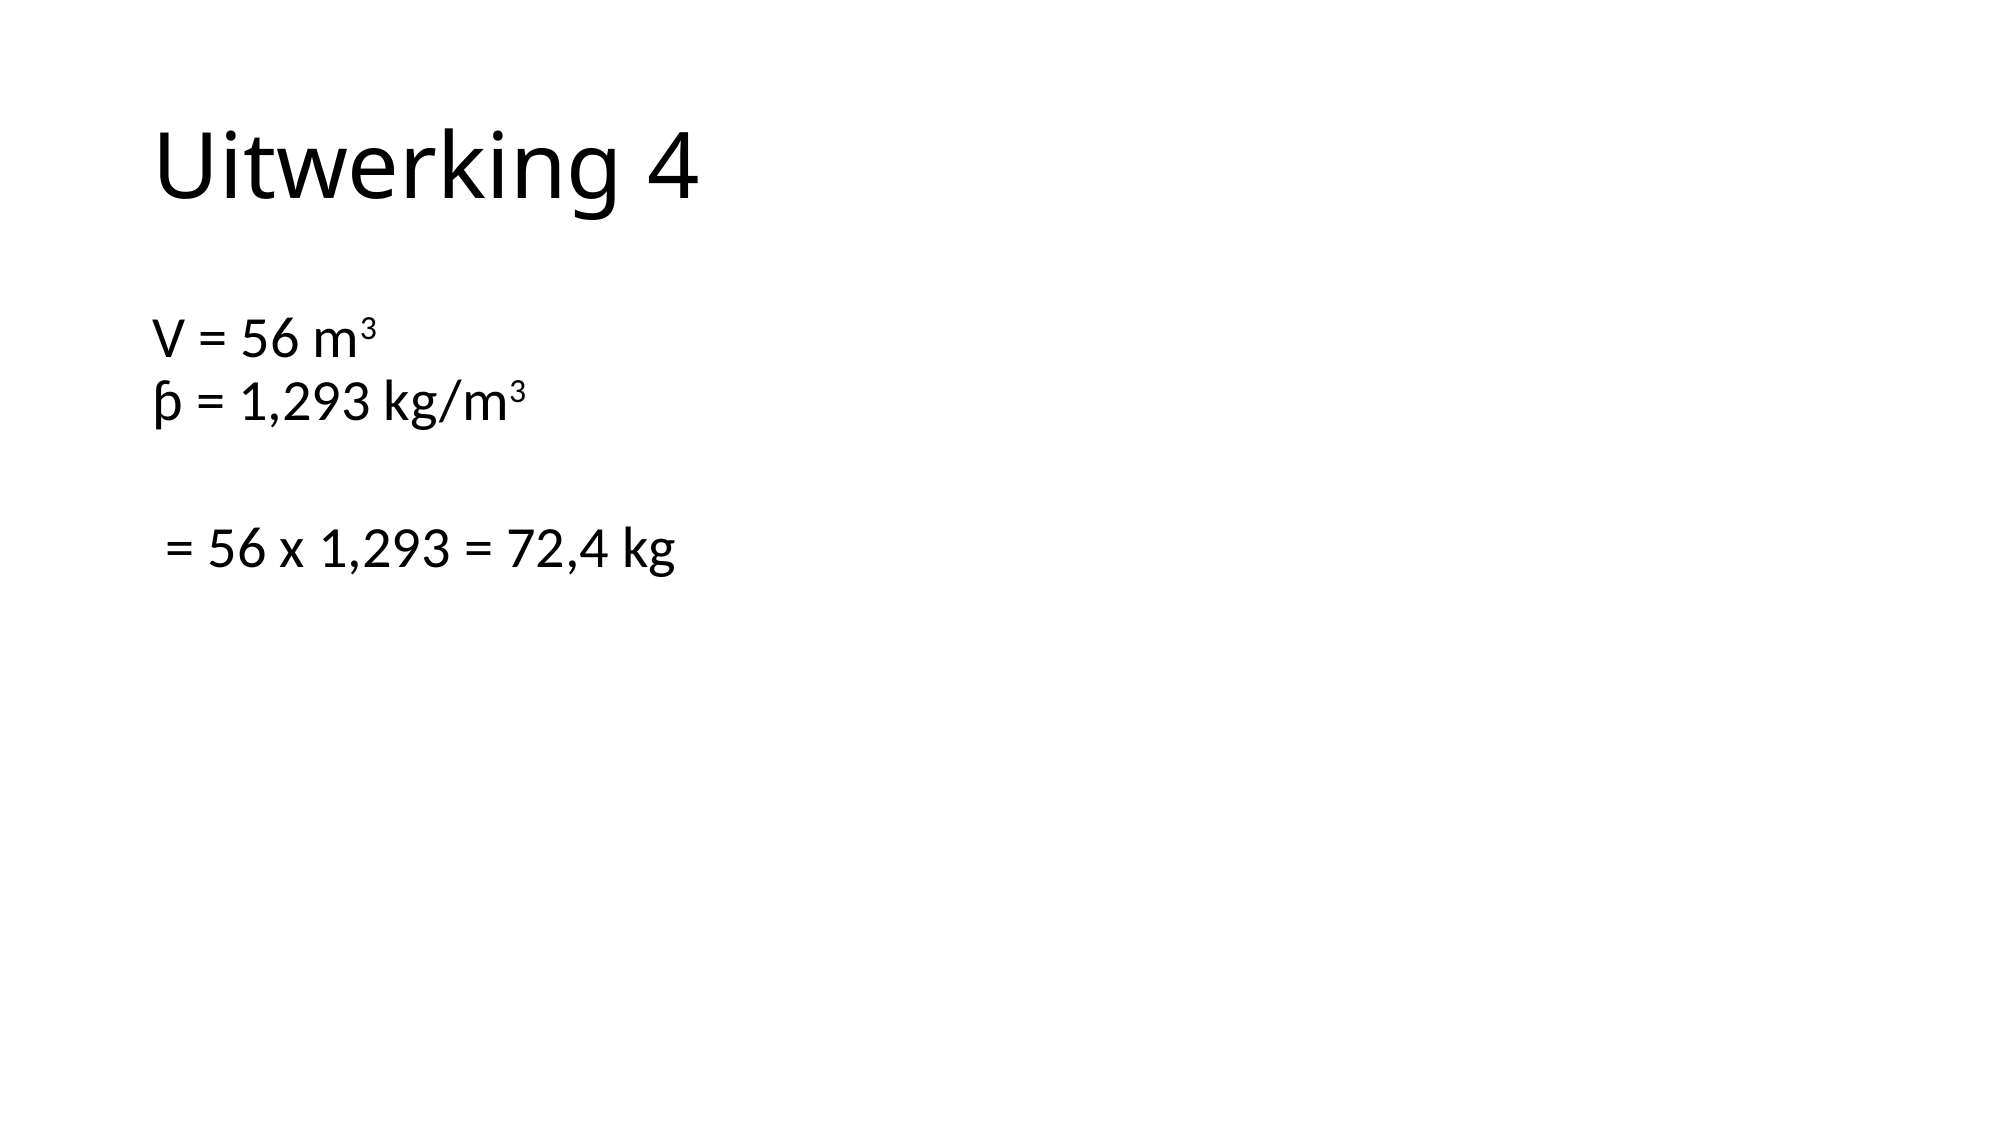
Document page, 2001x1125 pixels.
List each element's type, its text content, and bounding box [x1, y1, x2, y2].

title Uitwerking 4 [137, 59, 1863, 278]
